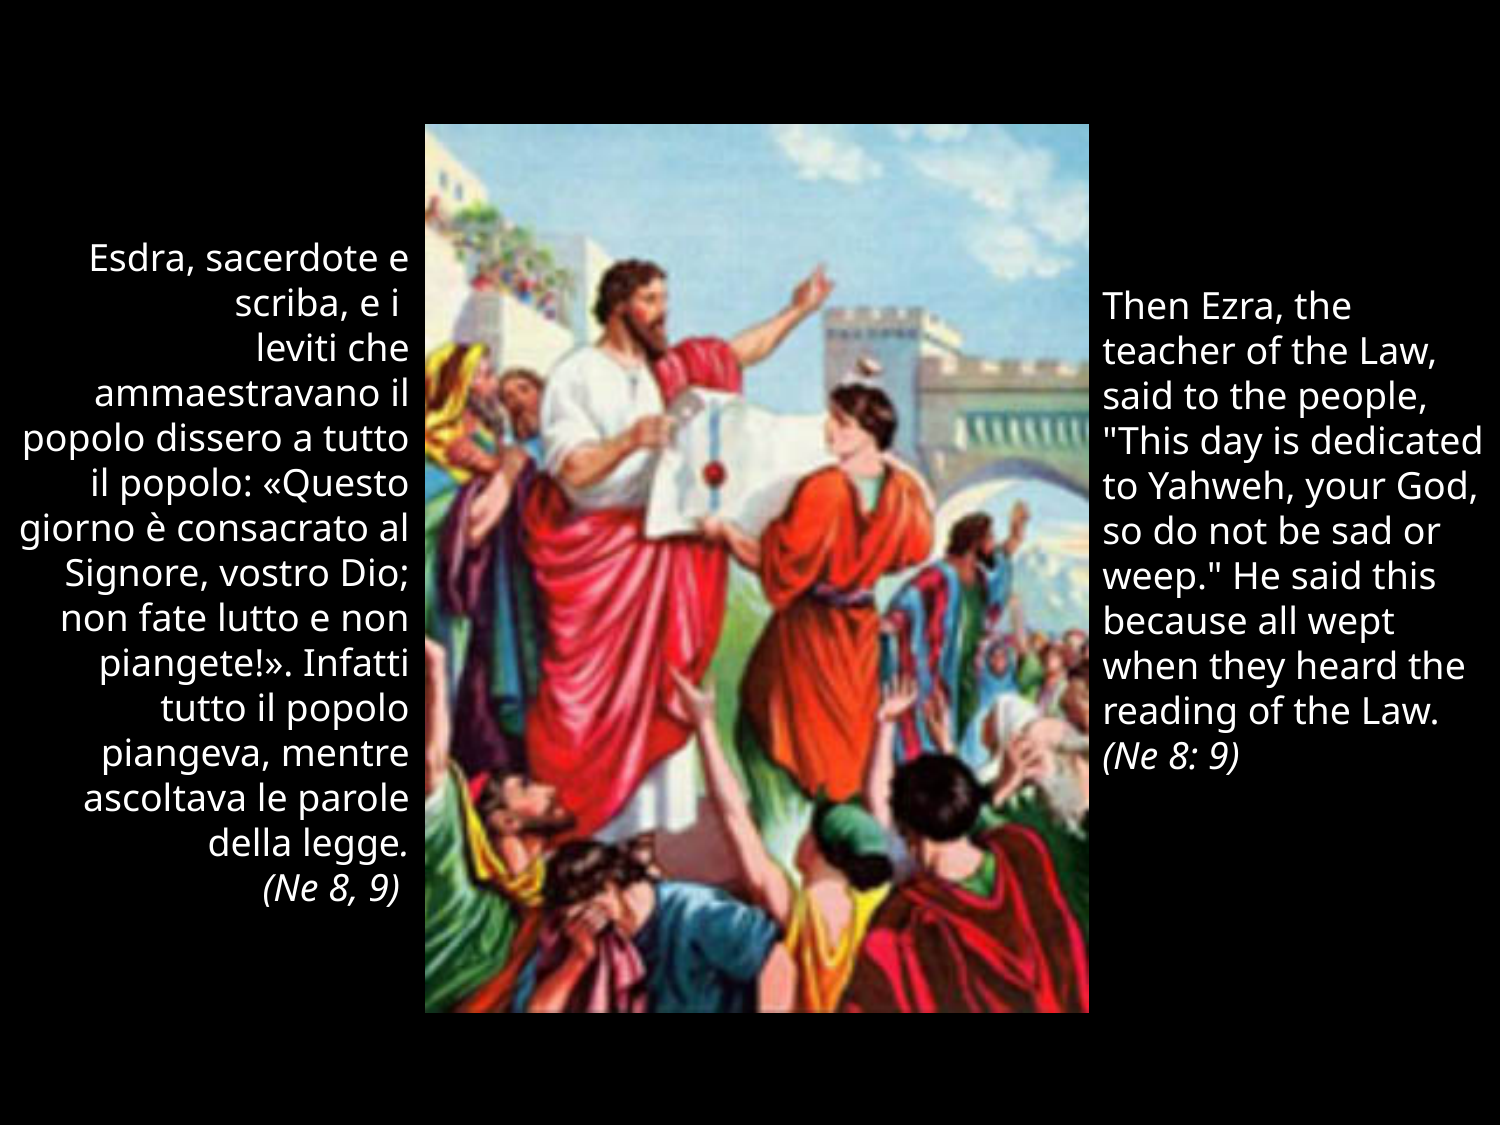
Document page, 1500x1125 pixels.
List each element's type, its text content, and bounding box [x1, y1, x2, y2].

text_box Then Ezra, the teacher of the Law, said to the people, "This day is dedicated to Yahweh, your God, so do not be sad or weep." He said this because all wept when they heard the reading of the Law. (Ne 8: 9) [1089, 274, 1500, 785]
picture [424, 124, 1089, 1013]
title Esdra, sacerdote e scriba, e i leviti che ammaestravano il popolo dissero a tutto il popolo: «Questo giorno è consacrato al Signore, vostro Dio; non fate lutto e non piangete!». Infatti tutto il popolo piangeva, mentre ascoltava le parole della legge. (Ne 8, 9) [0, 500, 424, 688]
